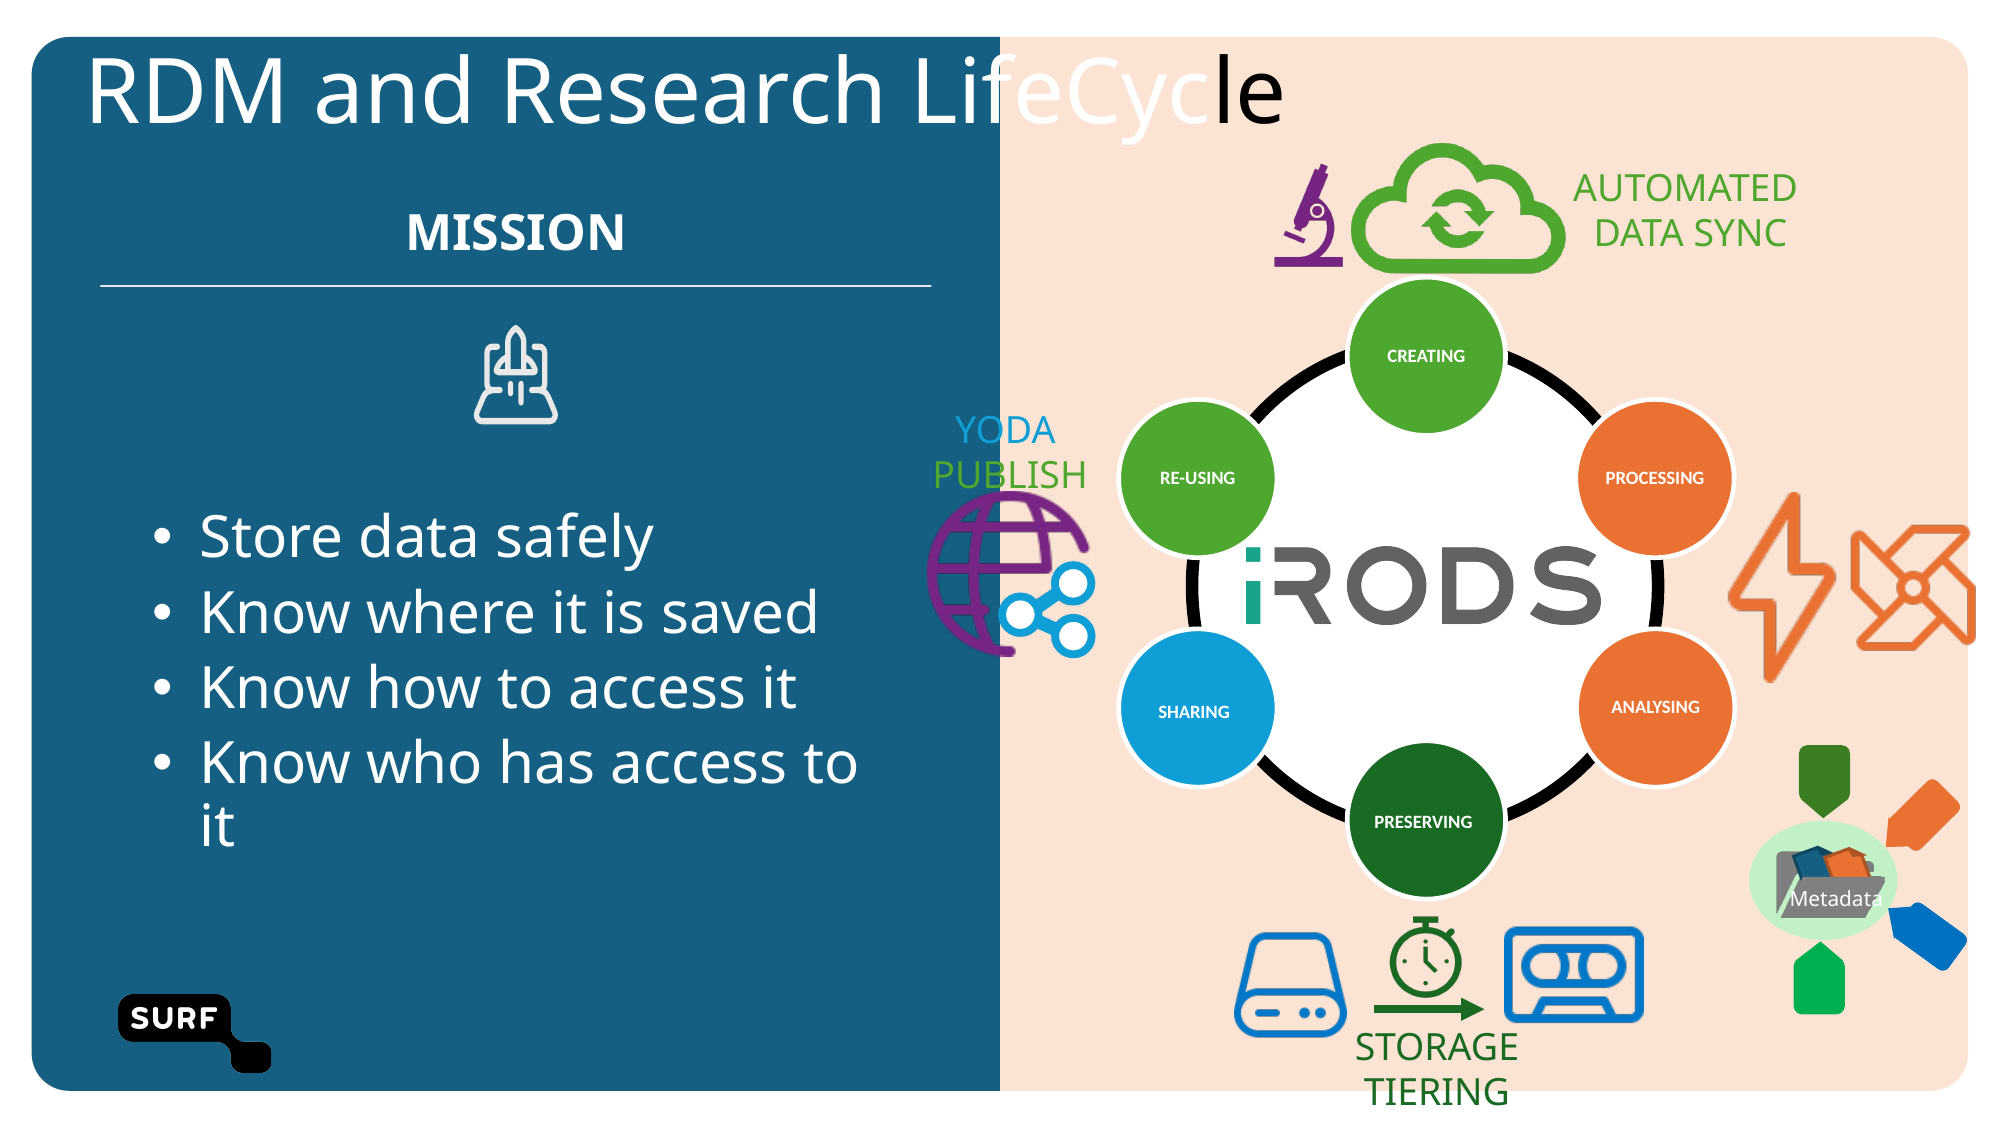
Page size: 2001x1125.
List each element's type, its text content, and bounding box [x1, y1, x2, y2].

picture [1246, 545, 1602, 626]
text_box YODA PUBLISH [932, 405, 1089, 490]
list [118, 994, 272, 1073]
title RDM and Research LifeCycle [85, 44, 1914, 144]
text_box [1190, 559, 1660, 817]
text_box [927, 490, 1094, 658]
text_box Mission [381, 192, 651, 268]
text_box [473, 324, 559, 425]
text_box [1575, 398, 1735, 559]
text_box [1118, 398, 1278, 559]
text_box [1748, 744, 1964, 1015]
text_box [1346, 740, 1507, 900]
text_box [31, 36, 1000, 1091]
text_box [1274, 355, 1577, 545]
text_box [1576, 628, 1736, 788]
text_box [1373, 904, 1645, 1045]
text_box Storage tiering [1301, 1022, 1572, 1113]
text_box Store data safely Know where it is saved Know how to access it Know who has access to it [152, 507, 880, 942]
text_box Automated DATA SYNC [1573, 164, 1808, 255]
picture [1234, 928, 1347, 1042]
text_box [1249, 95, 1570, 320]
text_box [1346, 320, 1507, 436]
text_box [1118, 628, 1278, 788]
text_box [1686, 492, 1981, 684]
